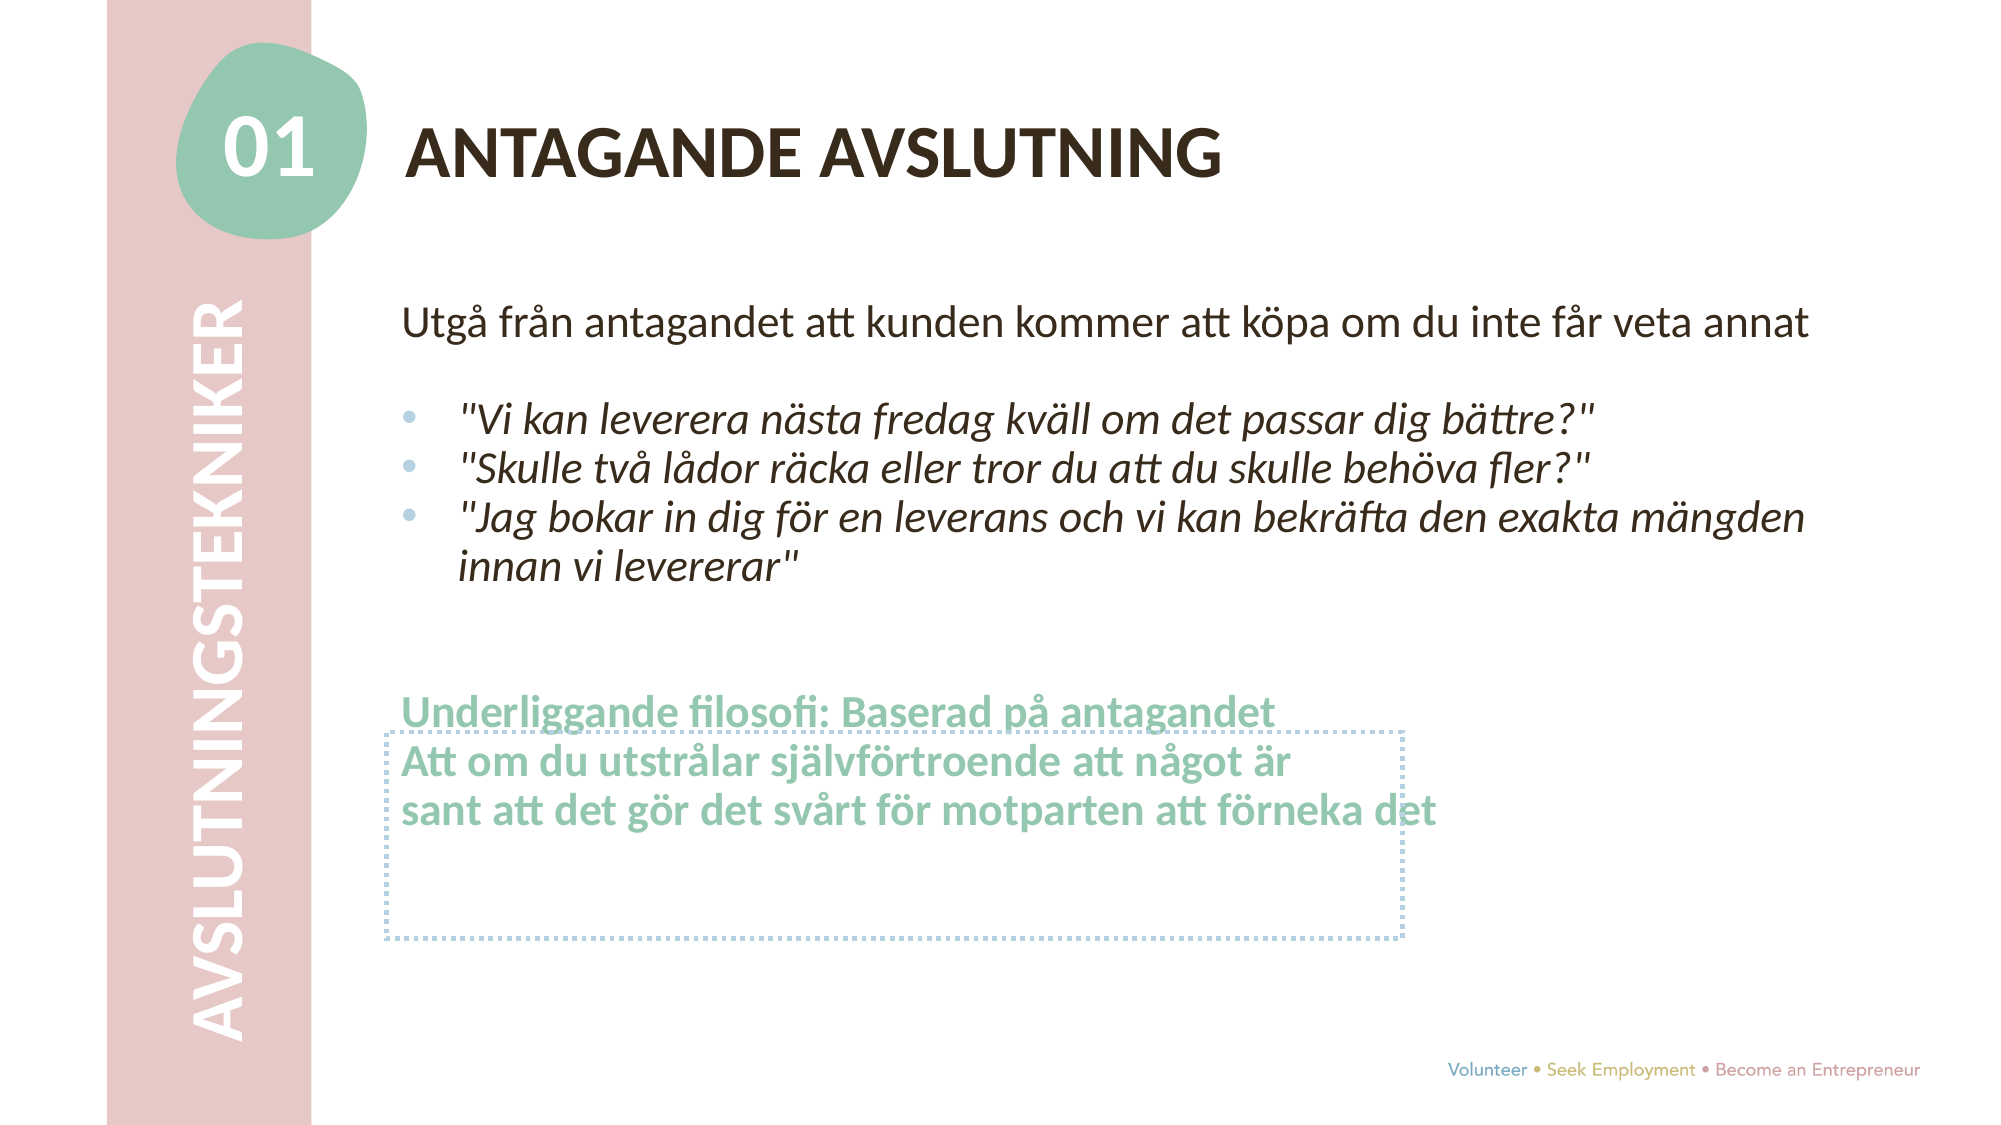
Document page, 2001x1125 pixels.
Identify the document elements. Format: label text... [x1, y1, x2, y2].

text_box AVSLUTNINGSTEKNIKER​ [170, 0, 346, 1057]
list ANTAGANDE AVSLUTNING [390, 94, 1697, 213]
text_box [175, 42, 367, 297]
text_box [385, 731, 1403, 940]
text_box [106, 0, 312, 1125]
picture [1418, 1046, 1971, 1103]
list Utgå från antagandet att kunden kommer att köpa om du inte får veta annat "Vi kan leverera nästa fredag kväll om det passar dig bättre?" "Skulle två lådor räcka eller tror du att du skulle behöva fler?" "Jag bokar in dig för en leverans och vi kan bekräfta den exakta mängden innan vi levererar" Underliggande filosofi: Baserad på antagandet Att om du utstrålar självförtroende att något är sant att det gör det svårt för motparten att förneka det [386, 290, 1891, 1057]
